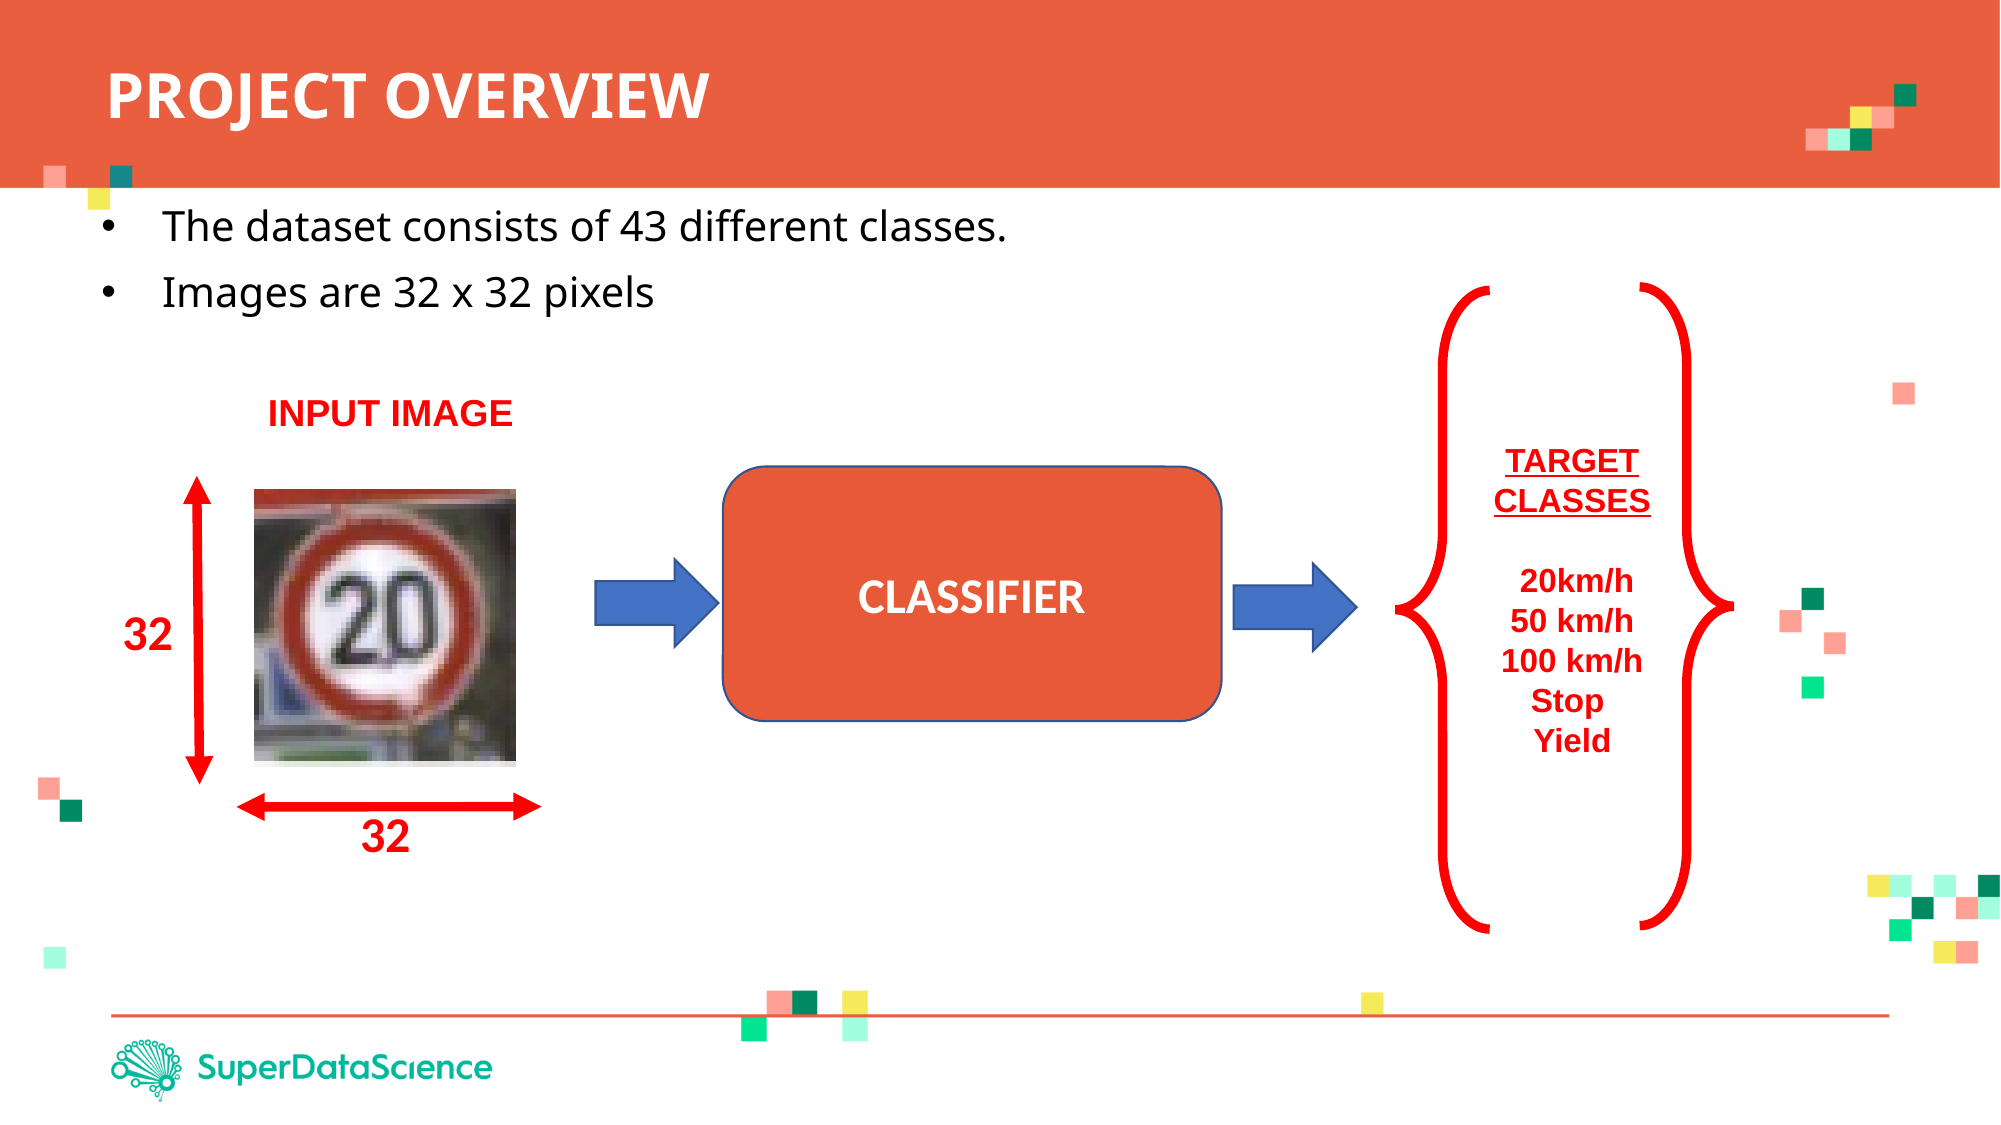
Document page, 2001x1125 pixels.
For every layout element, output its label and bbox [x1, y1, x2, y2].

picture [0, 0, 2000, 1125]
text_box [196, 475, 200, 785]
